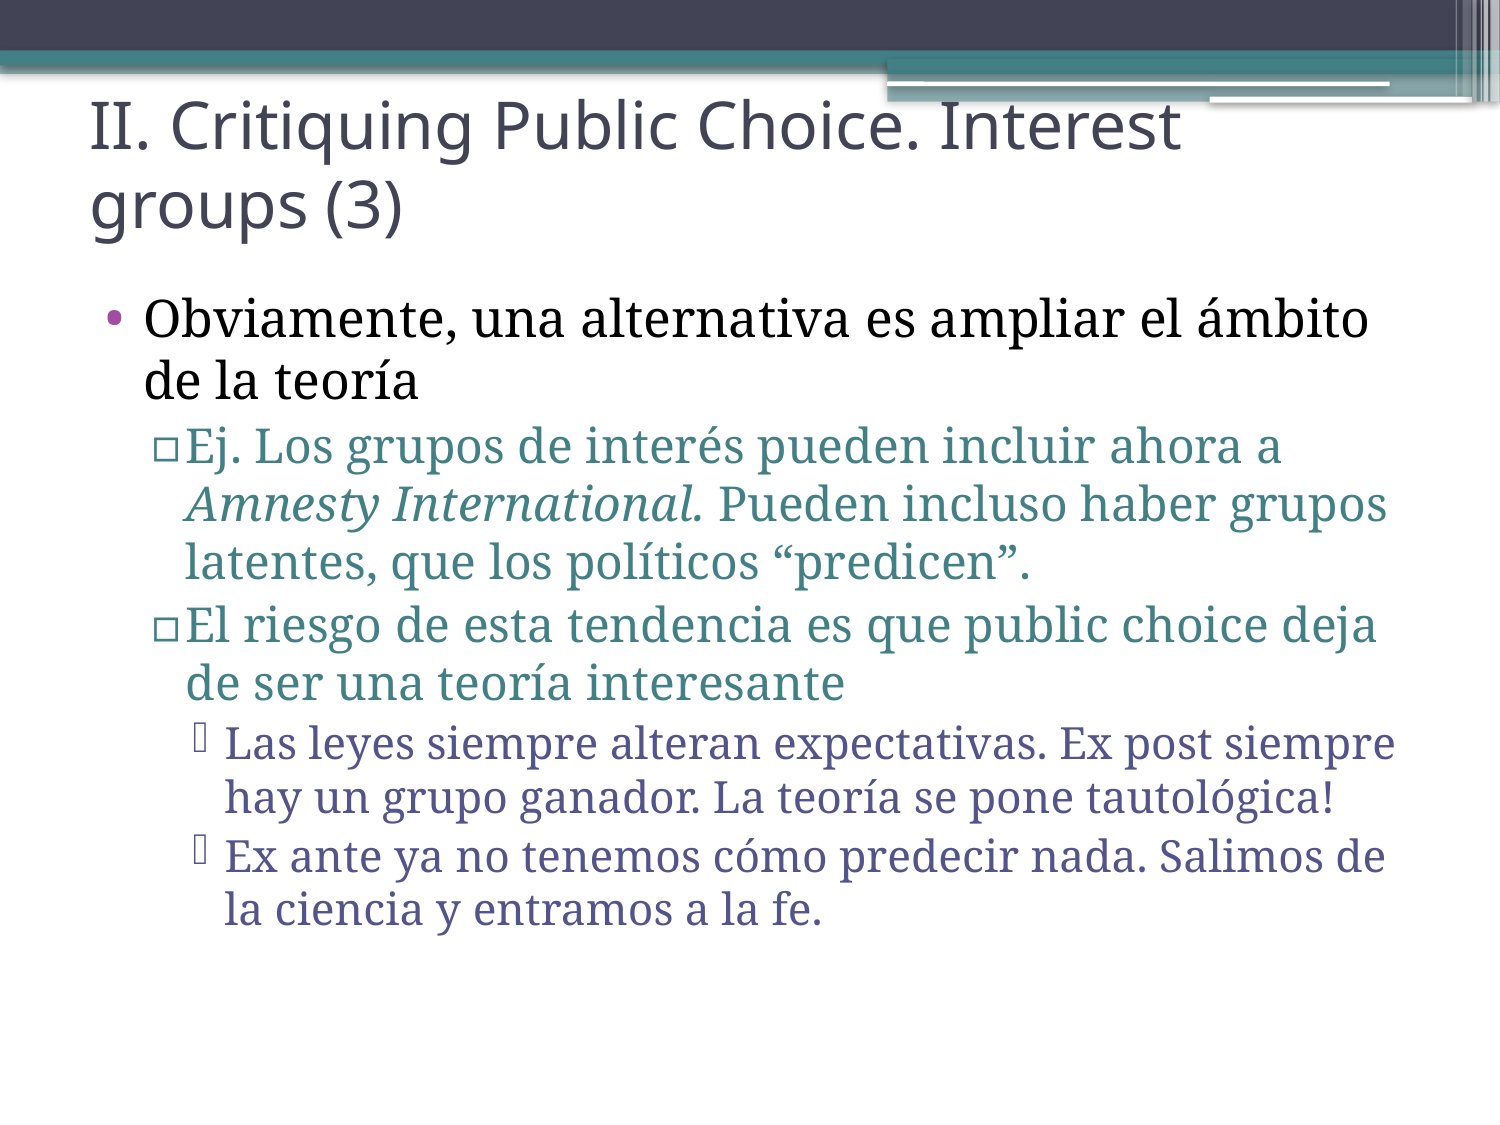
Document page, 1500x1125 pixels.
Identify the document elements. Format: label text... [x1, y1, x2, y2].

list Obviamente, una alternativa es ampliar el ámbito de la teoría Ej. Los grupos de interés pueden incluir ahora a Amnesty International. Pueden incluso haber grupos latentes, que los políticos “predicen”. El riesgo de esta tendencia es que public choice deja de ser una teoría interesante Las leyes siempre alteran expectativas. Ex post siempre hay un grupo ganador. La teoría se pone tautológica! Ex ante ya no tenemos cómo predecir nada. Salimos de la ciencia y entramos a la fe. [75, 277, 1425, 988]
title II. Critiquing Public Choice. Interest groups (3) [75, 75, 1425, 250]
